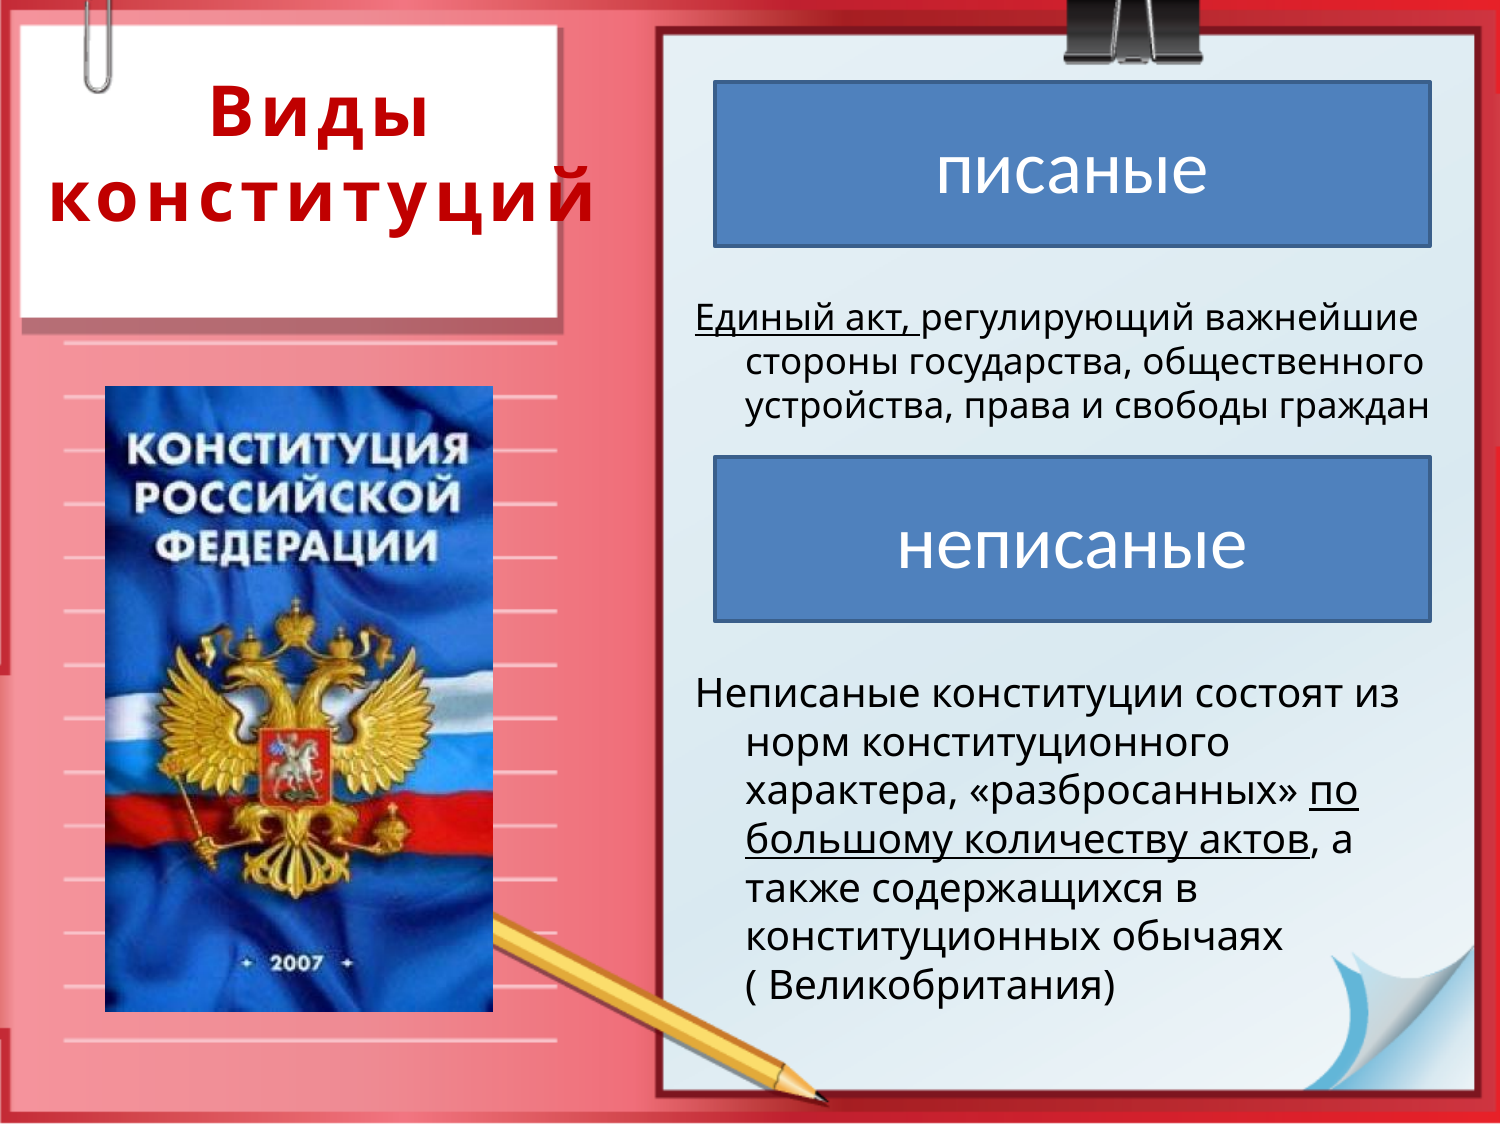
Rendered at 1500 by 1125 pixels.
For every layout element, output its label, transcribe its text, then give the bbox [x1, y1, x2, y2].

list Единый акт, регулирующий важнейшие стороны государства, общественного устройства, права и свободы граждан Неписаные конституции состоят из норм конституционного характера, «разбросанных» по большому количеству актов, а также содержащихся в конституционных обычаях ( Великобритания) [679, 82, 1465, 1020]
text_box писаные [713, 80, 1432, 248]
picture [0, 0, 1500, 1125]
text_box неписаные [713, 455, 1432, 623]
title Виды конституций [23, 58, 622, 317]
